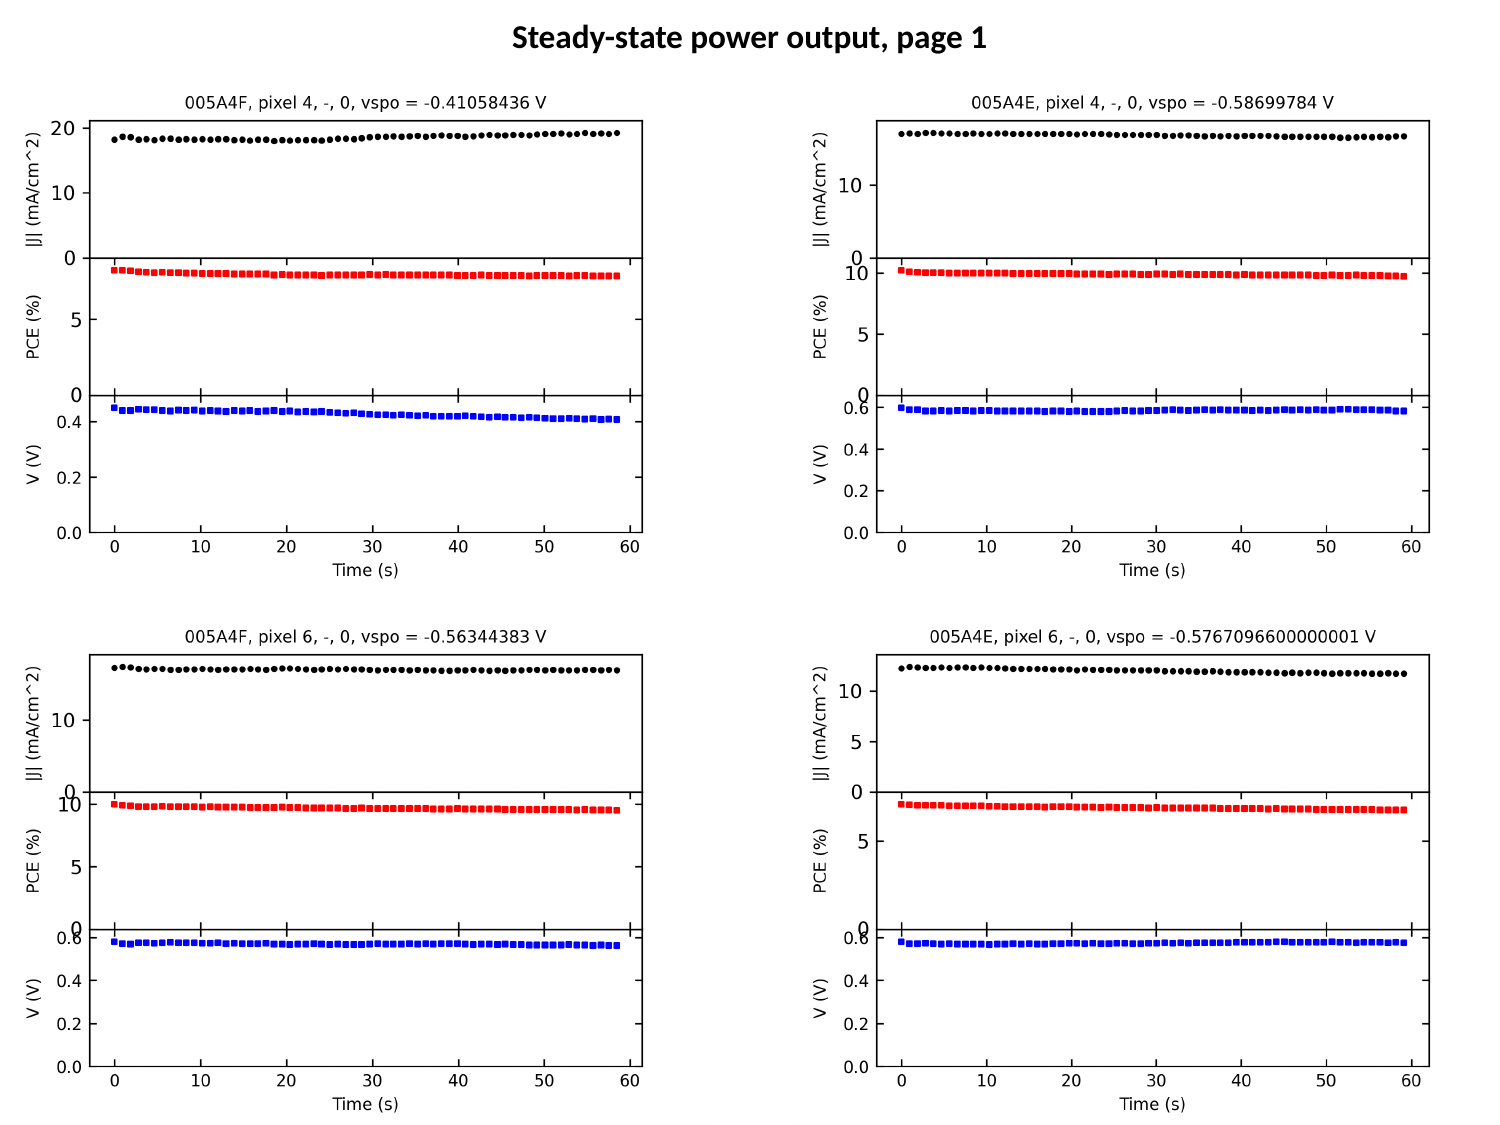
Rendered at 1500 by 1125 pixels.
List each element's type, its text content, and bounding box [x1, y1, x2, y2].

picture [0, 56, 713, 1125]
picture [787, 56, 1500, 1125]
title Steady-state power output, page 1 [0, 0, 1500, 75]
